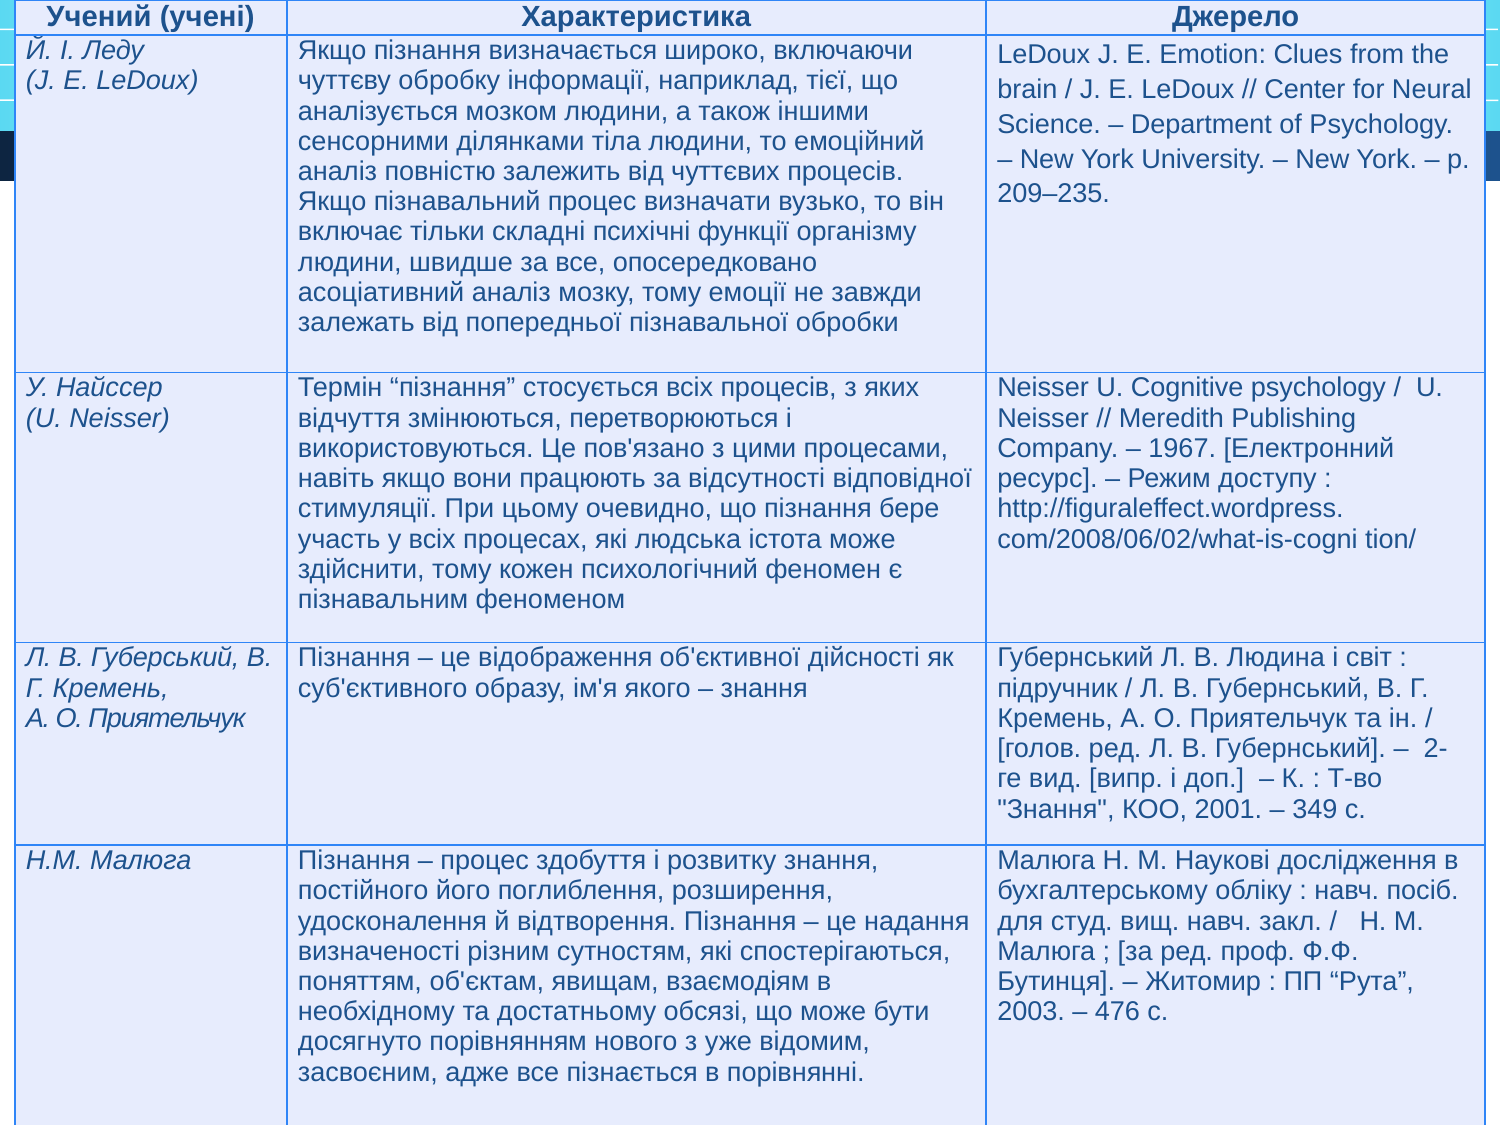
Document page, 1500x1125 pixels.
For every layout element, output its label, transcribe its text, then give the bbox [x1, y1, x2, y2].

table_cell Губернський Л. В. Людина і світ : підручник / Л. B. Губернський, В. Г. Кремень, А. О. Приятельчук та ін. / [голов. ред. Л. B. Губернський]. – 2- ге вид. [випр. і доп.] – К. : Т-во "Знання", КОО, 2001. – 349 с. [987, 643, 1484, 844]
table_cell Термін “пізнання” стосується всіх процесів, з яких відчуття змінюються, перетворюються і використовуються. Це пов'язано з цими процесами, навіть якщо вони працюють за відсутності відповідної стимуляції. При цьому очевидно, що пізнання бере участь у всіх процесах, які людська істота може здійснити, тому кожен психологічний феномен є пізнавальним феноменом [288, 373, 985, 642]
table_cell LeDoux J. E. Emotion: Clues from the brain / J. E. LeDoux // Center for Neural Science. – Department of Psychology. – New York University. – New York. – p. 209–235. [987, 36, 1484, 372]
table_cell Пізнання – це відображення об'єктивної дійсності як суб'єктивного образу, ім'я якого – знання [288, 643, 985, 844]
table_header Учений (учені) [16, 1, 286, 34]
table_header Характеристика [288, 1, 985, 34]
table_cell У. Найссер (U. Neisser) [16, 373, 286, 642]
table_cell Neisser U. Cognitive psychology / U. Neisser // Meredith Publishing Company. – 1967. [Електронний ресурс]. – Режим доступу : http://figuraleffect.wordpress. com/2008/06/02/what-is-cogni tion/ [987, 373, 1484, 642]
table_cell Малюга Н. М. Наукові дослідження в бухгалтерському обліку : навч. посіб. для студ. вищ. навч. закл. / Н. М. Малюга ; [за ред. проф. Ф.Ф. Бутинця]. – Житомир : ПП “Рута”, 2003. – 476 с. [987, 846, 1484, 1125]
table_cell Якщо пізнання визначається широко, включаючи чуттєву обробку інформації, наприклад, тієї, що аналізується мозком людини, а також іншими сенсорними ділянками тіла людини, то емоційний аналіз повністю залежить від чуттєвих процесів. Якщо пізнавальний процес визначати вузько, то він включає тільки складні психічні функції організму людини, швидше за все, опосередковано асоціативний аналіз мозку, тому емоції не завжди залежать від попередньої пізнавальної обробки [288, 36, 985, 372]
table_cell Н.М. Малюга [16, 846, 286, 1125]
table_cell Й. І. Леду (J. E. LeDoux) [16, 36, 286, 372]
table_header Джерело [987, 1, 1484, 34]
table_cell Пізнання – процес здобуття і розвитку знання, постійного його поглиблення, розширення, удосконалення й відтворення. Пізнання – це надання визначеності різним сутностям, які спостерігаються, поняттям, об'єктам, явищам, взаємодіям в необхідному та достатньому обсязі, що може бути досягнуто порівнянням нового з уже відомим, засвоєним, адже все пізнається в порівнянні. [288, 846, 985, 1125]
table_cell Л. B. Губерський, В. Г. Кремень, А. О. Приятельчук [16, 643, 286, 844]
